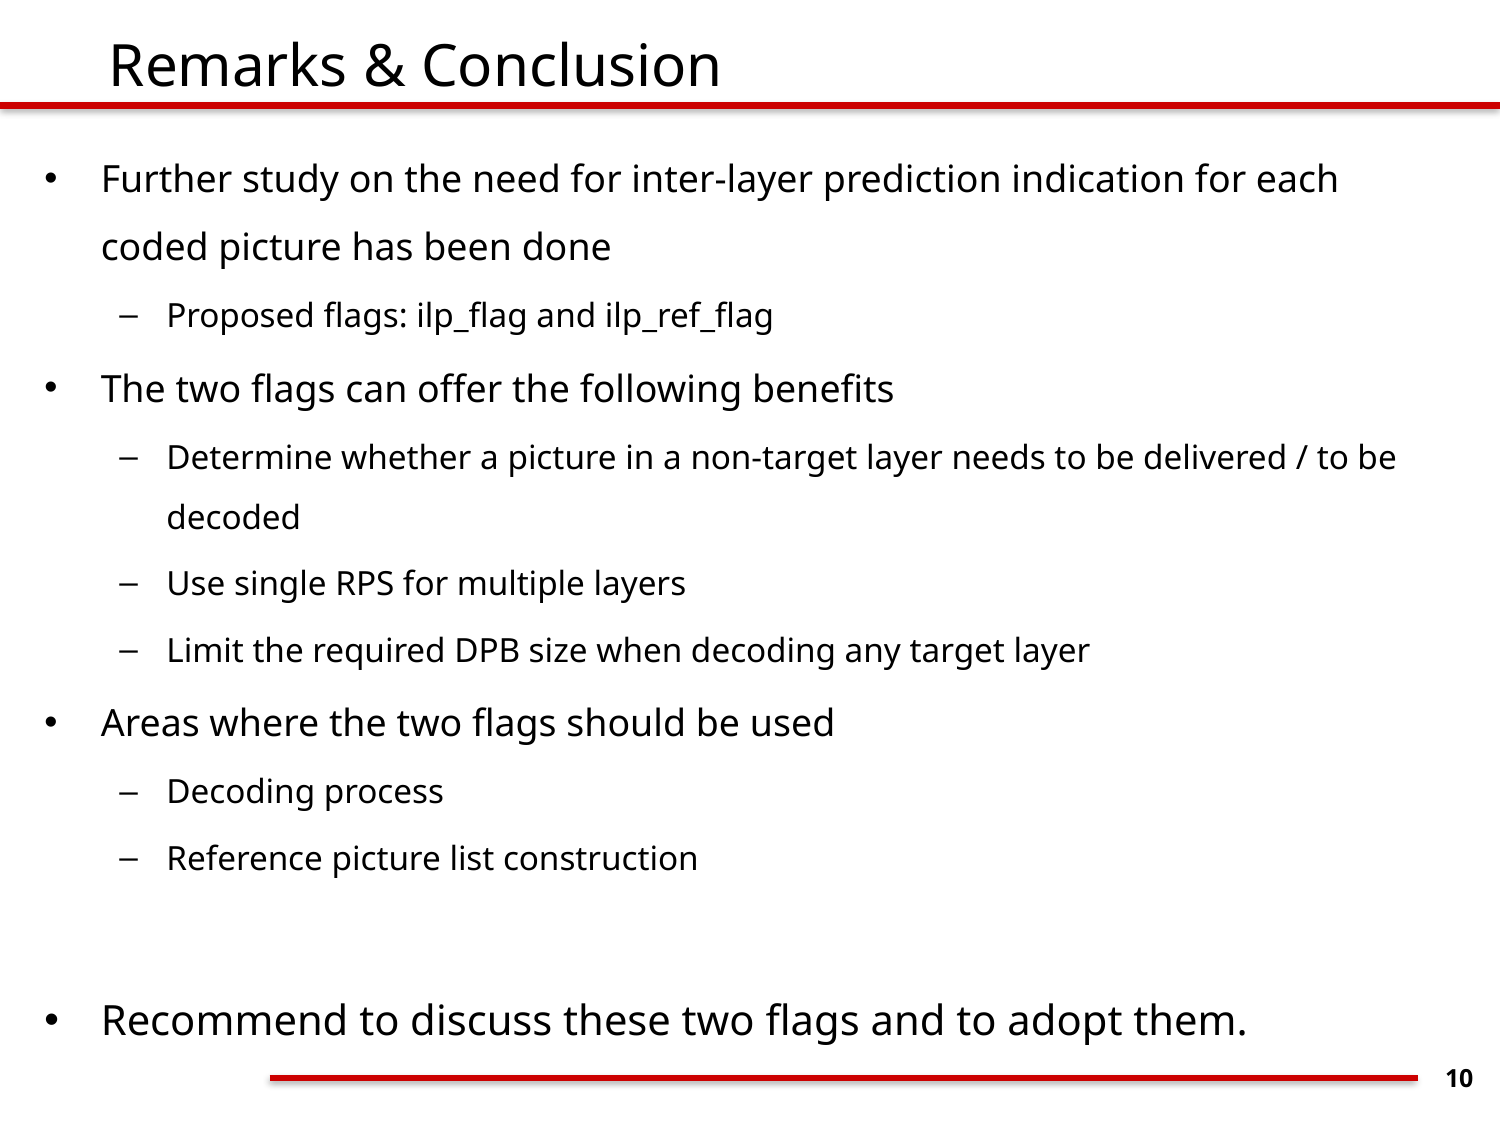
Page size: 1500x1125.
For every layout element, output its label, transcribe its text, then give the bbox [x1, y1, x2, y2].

list Further study on the need for inter-layer prediction indication for each coded picture has been done Proposed flags: ilp_flag and ilp_ref_flag The two flags can offer the following benefits Determine whether a picture in a non-target layer needs to be delivered / to be decoded Use single RPS for multiple layers Limit the required DPB size when decoding any target layer Areas where the two flags should be used Decoding process Reference picture list construction Recommend to discuss these two flags and to adopt them. [29, 125, 1471, 1059]
title Remarks & Conclusion [93, 32, 1243, 94]
slide_number 10 [1417, 1054, 1489, 1114]
